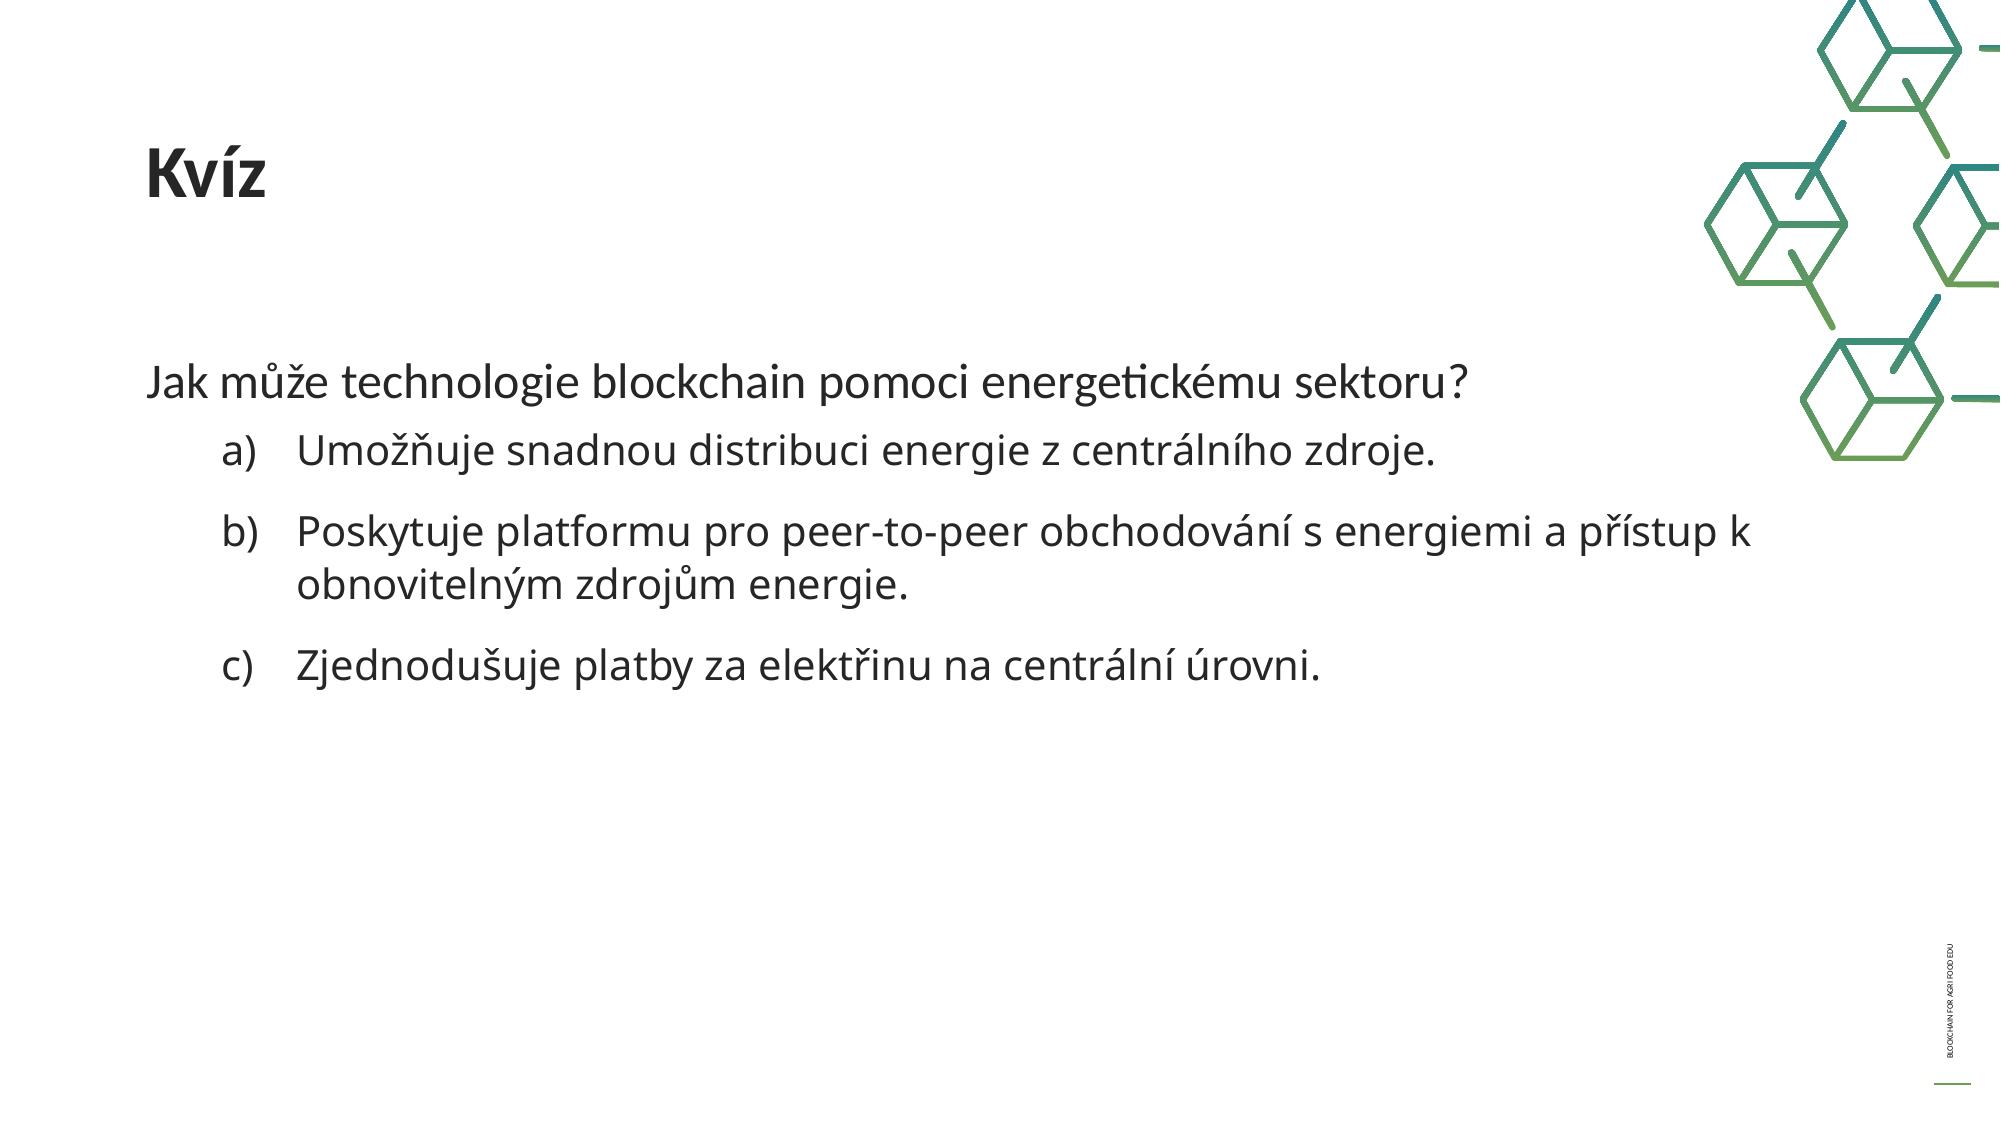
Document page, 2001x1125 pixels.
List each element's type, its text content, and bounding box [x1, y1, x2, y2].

list Kvíz [130, 124, 1698, 337]
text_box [1703, 0, 2000, 462]
list Jak může technologie blockchain pomoci energetickému sektoru? Umožňuje snadnou distribuci energie z centrálního zdroje. Poskytuje platformu pro peer-to-peer obchodování s energiemi a přístup k obnovitelným zdrojům energie. Zjednodušuje platby za elektřinu na centrální úrovni. [130, 348, 1869, 1035]
